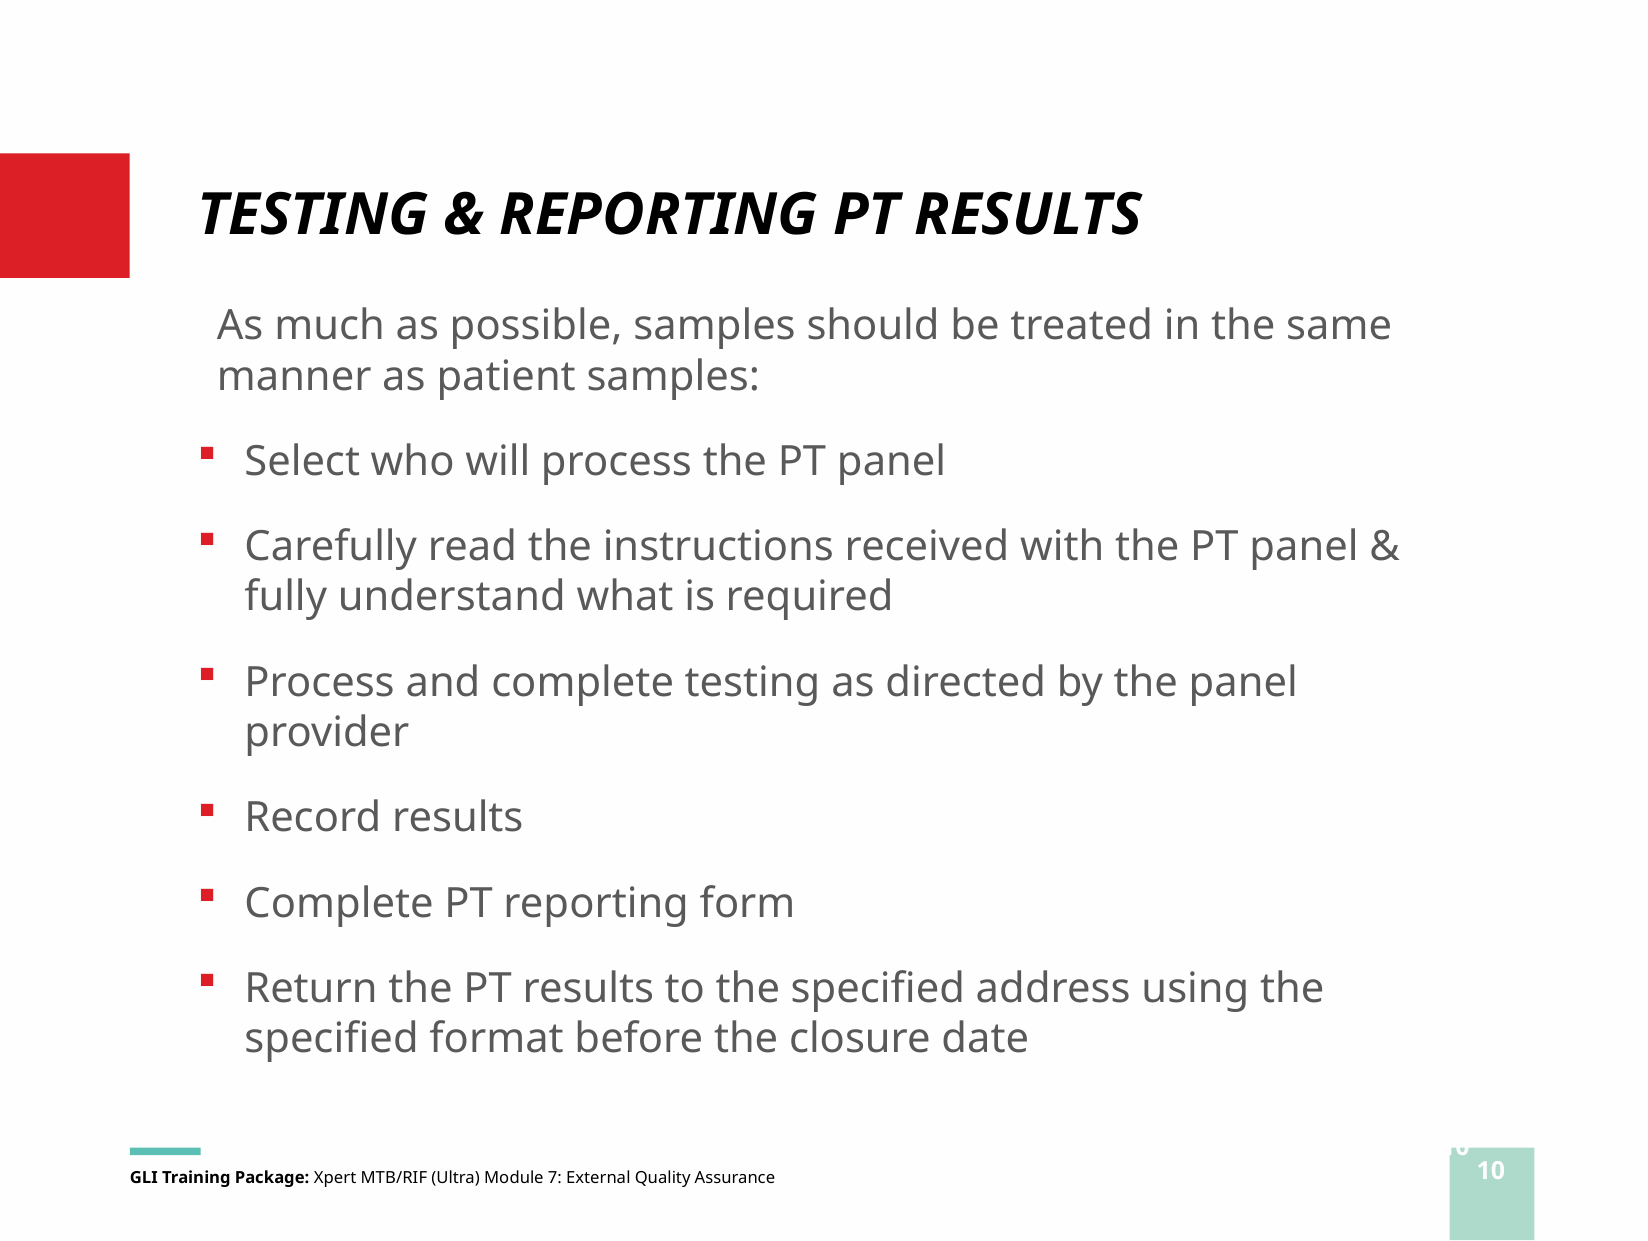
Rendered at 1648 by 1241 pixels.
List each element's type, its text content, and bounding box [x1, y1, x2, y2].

slide_number 10 [1263, 1116, 1648, 1179]
list As much as possible, samples should be treated in the same manner as patient samples: Select who will process the PT panel Carefully read the instructions received with the PT panel & fully understand what is required Process and complete testing as directed by the panel provider Record results Complete PT reporting form Return the PT results to the specified address using the specified format before the closure date [197, 298, 1450, 992]
title TESTING & REPORTING PT RESULTS [197, 153, 1450, 278]
